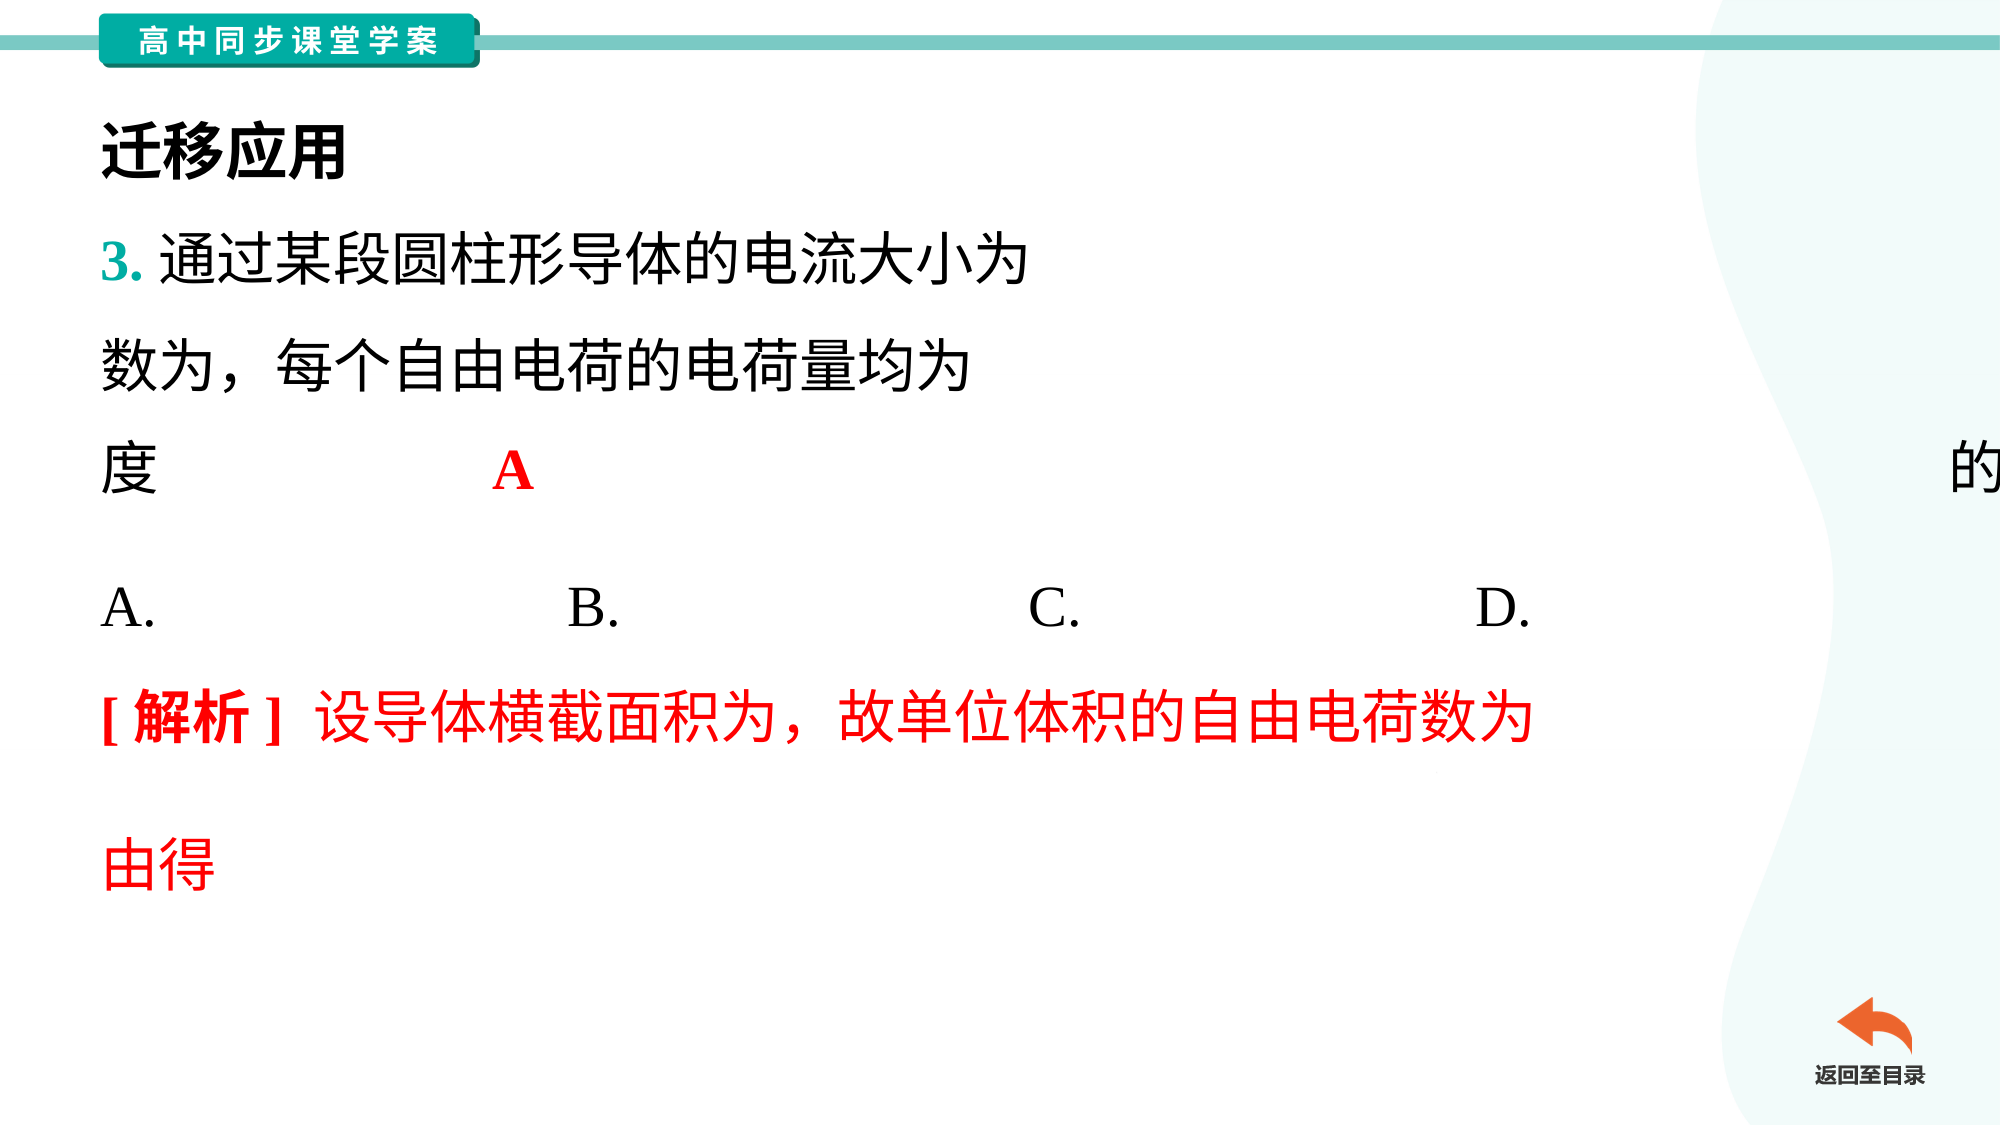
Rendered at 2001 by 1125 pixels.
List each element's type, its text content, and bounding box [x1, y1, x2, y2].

picture [0, 0, 2000, 1125]
text_box A [471, 396, 556, 490]
text_box 迁移应用 [100, 76, 1899, 248]
